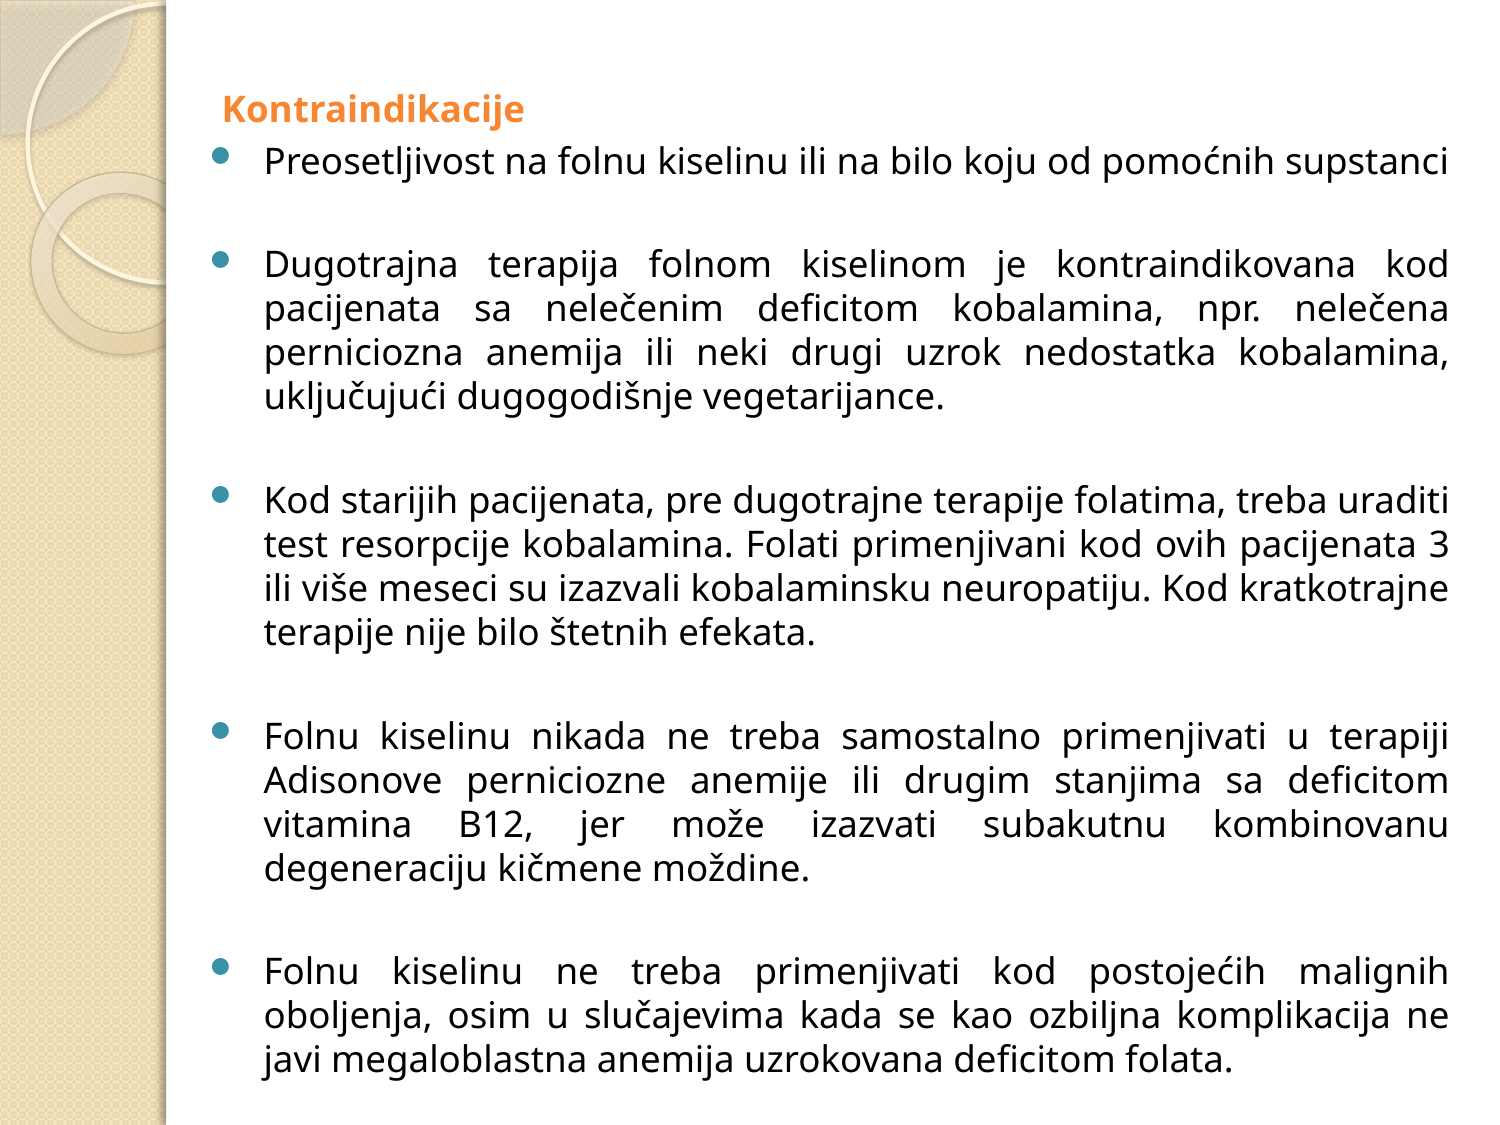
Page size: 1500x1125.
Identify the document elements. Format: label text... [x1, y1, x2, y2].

list Kontraindikacije Preosetljivost na folnu kiselinu ili na bilo koju od pomoćnih supstanci Dugotrajna terapija folnom kiselinom je kontraindikovana kod pacijenata sa nelečenim deficitom kobalamina, npr. nelečena perniciozna anemija ili neki drugi uzrok nedostatka kobalamina, uključujući dugogodišnje vegetarijance. Kod starijih pacijenata, pre dugotrajne terapije folatima, treba uraditi test resorpcije kobalamina. Folati primenjivani kod ovih pacijenata 3 ili više meseci su izazvali kobalaminsku neuropatiju. Kod kratkotrajne terapije nije bilo štetnih efekata. Folnu kiselinu nikada ne treba samostalno primenjivati u terapiji Adisonove perniciozne anemije ili drugim stanjima sa deficitom vitamina B12, jer može izazvati subakutnu kombinovanu degeneraciju kičmene moždine. Folnu kiselinu ne treba primenjivati kod postojećih malignih oboljenja, osim u slučajevima kada se kao ozbiljna komplikacija ne javi megaloblastna anemija uzrokovana deficitom folata. [194, 78, 1466, 1106]
